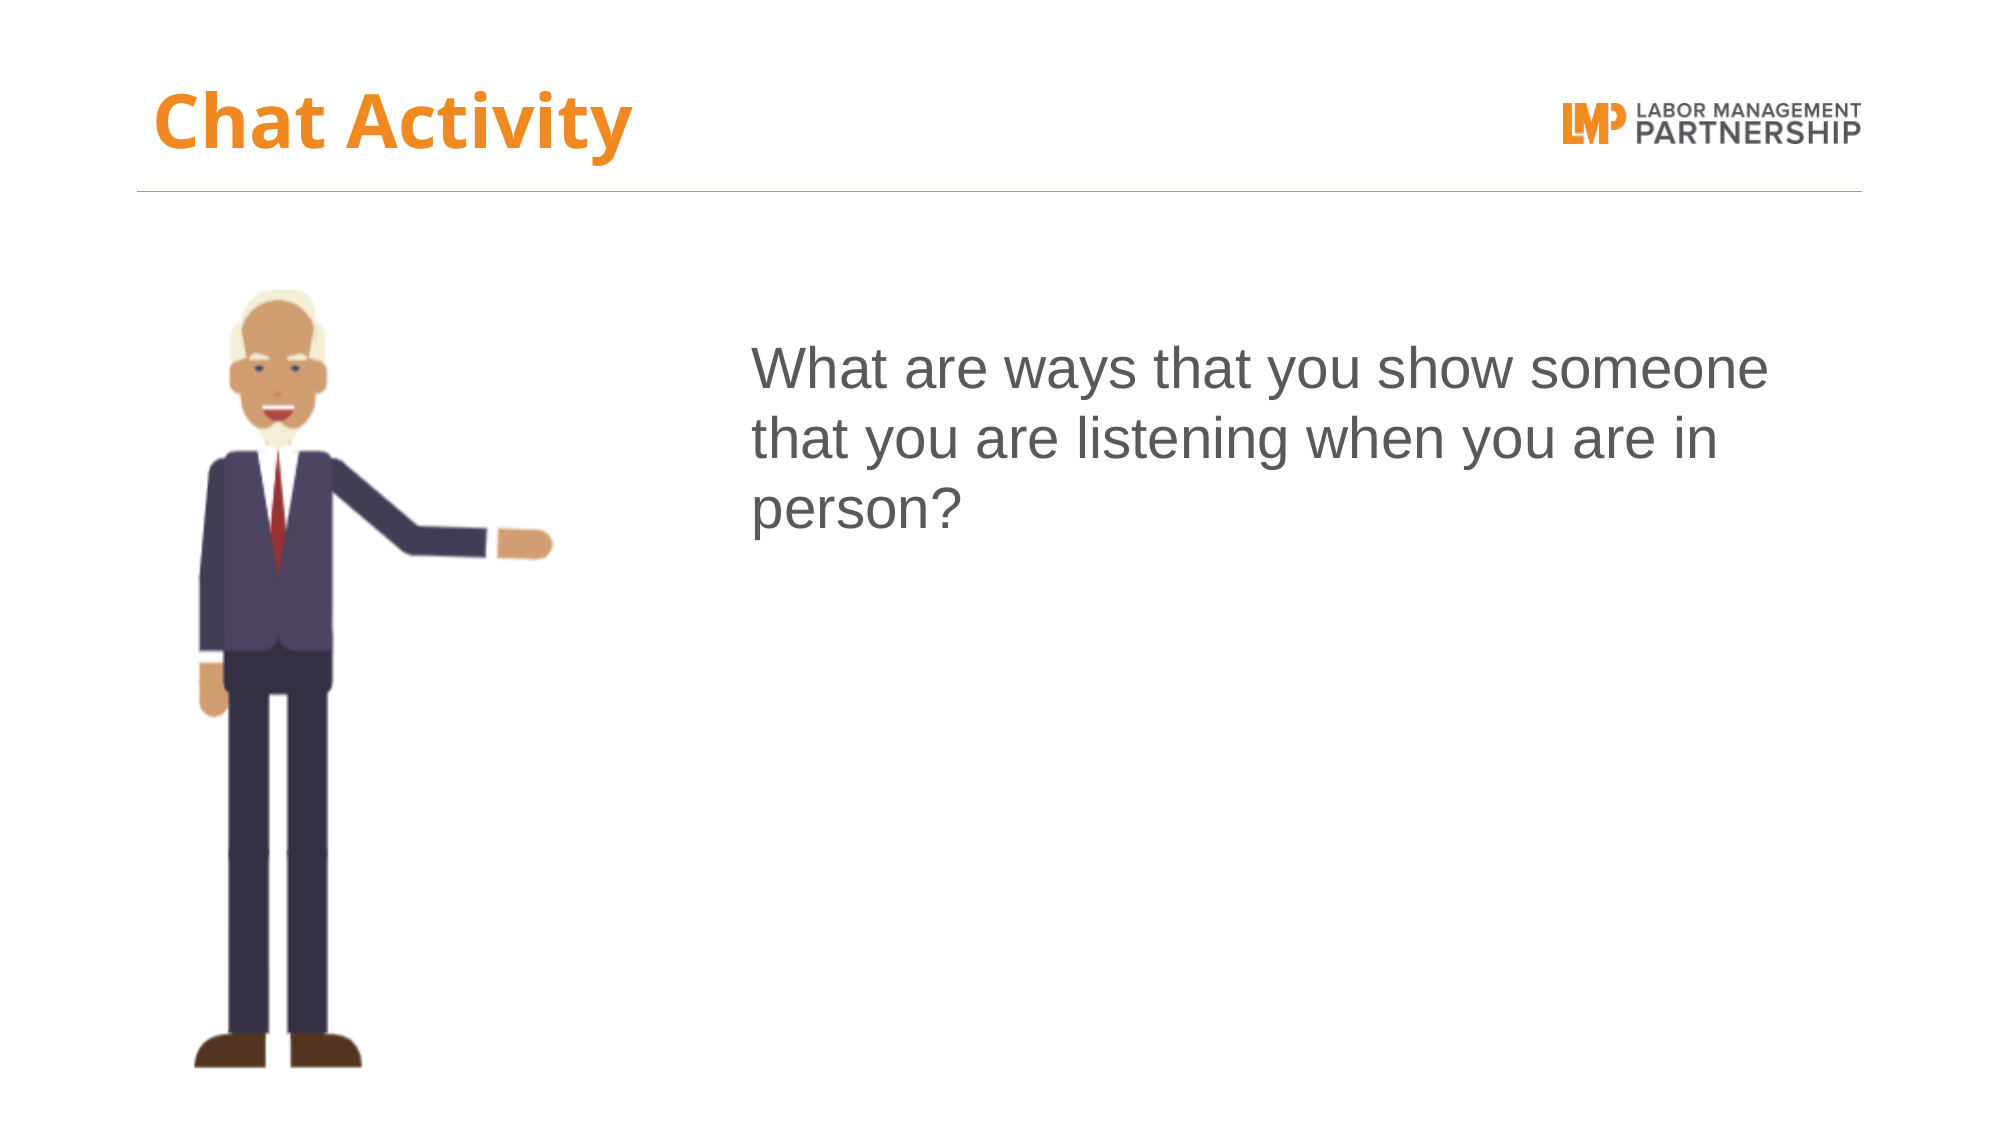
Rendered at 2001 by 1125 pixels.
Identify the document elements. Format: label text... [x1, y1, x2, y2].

list What are ways that you show someone that you are listening when you are in person? [736, 322, 1863, 1014]
picture [159, 252, 581, 1091]
title Chat Activity [137, 59, 1529, 188]
picture [1562, 103, 1863, 144]
